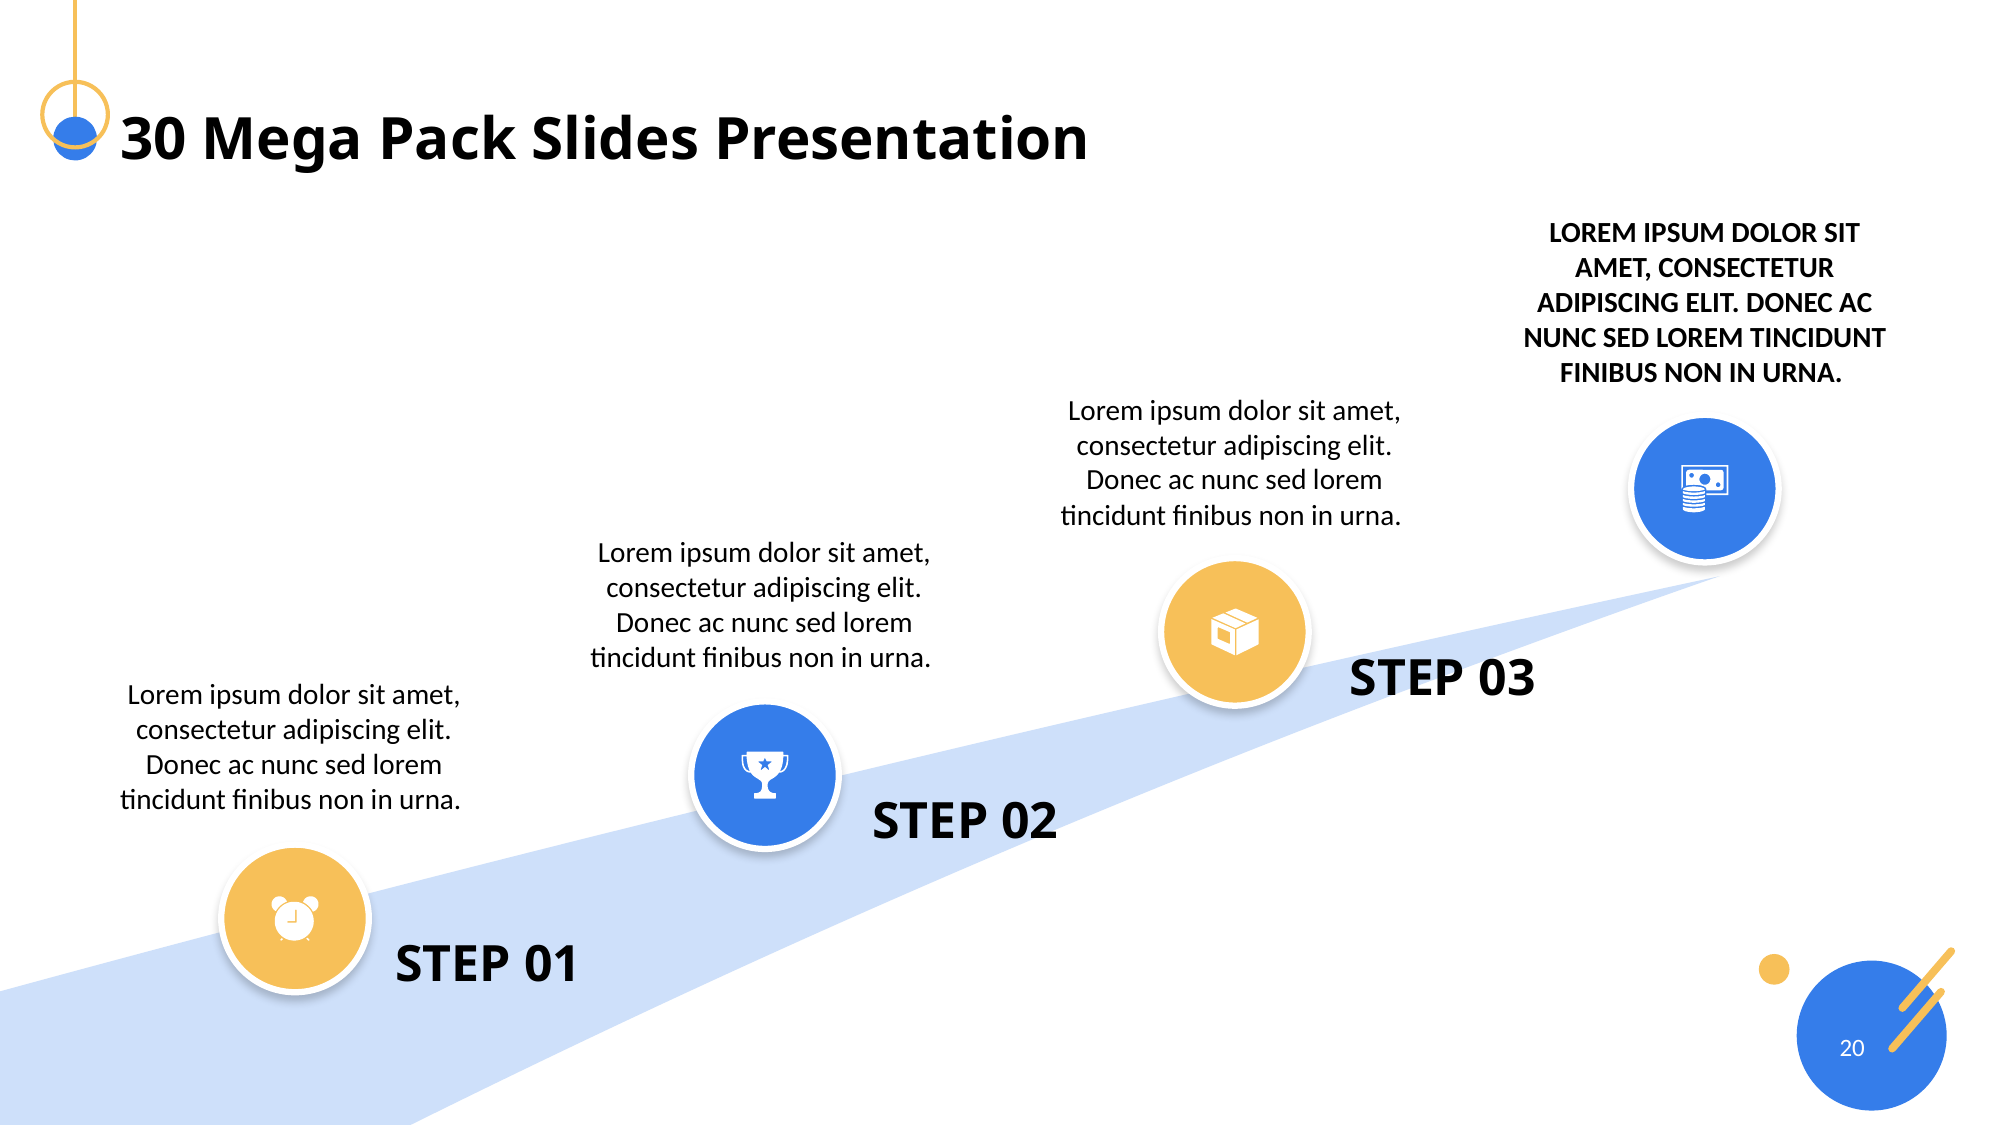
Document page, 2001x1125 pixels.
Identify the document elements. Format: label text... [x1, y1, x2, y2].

text_box LOREM IPSUM DOLOR SIT AMET, CONSECTETUR ADIPISCING ELIT. DONEC AC NUNC SED LOREM TINCIDUNT FINIBUS NON IN URNA. [1511, 213, 1899, 389]
title 30 Mega Pack Slides Presentation [119, 46, 1881, 235]
text_box Lorem ipsum dolor sit amet, consectetur adipiscing elit. Donec ac nunc sed lorem tincidunt finibus non in urna. [100, 675, 488, 816]
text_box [1681, 465, 1729, 513]
text_box STEP 01 [395, 931, 636, 992]
text_box [0, 657, 1365, 1125]
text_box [1211, 608, 1259, 656]
text_box [741, 751, 789, 799]
text_box [1404, 576, 1720, 645]
text_box STEP 03 [1349, 645, 1591, 706]
text_box [690, 700, 840, 851]
text_box [220, 843, 370, 994]
text_box [1630, 413, 1780, 564]
text_box [1160, 557, 1310, 707]
text_box STEP 02 [872, 788, 1114, 849]
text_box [271, 896, 319, 941]
text_box Lorem ipsum dolor sit amet, consectetur adipiscing elit. Donec ac nunc sed lorem tincidunt finibus non in urna. [1041, 390, 1429, 531]
slide_number 20 [1430, 1016, 1881, 1077]
text_box Lorem ipsum dolor sit amet, consectetur adipiscing elit. Donec ac nunc sed lorem tincidunt finibus non in urna. [570, 532, 958, 673]
